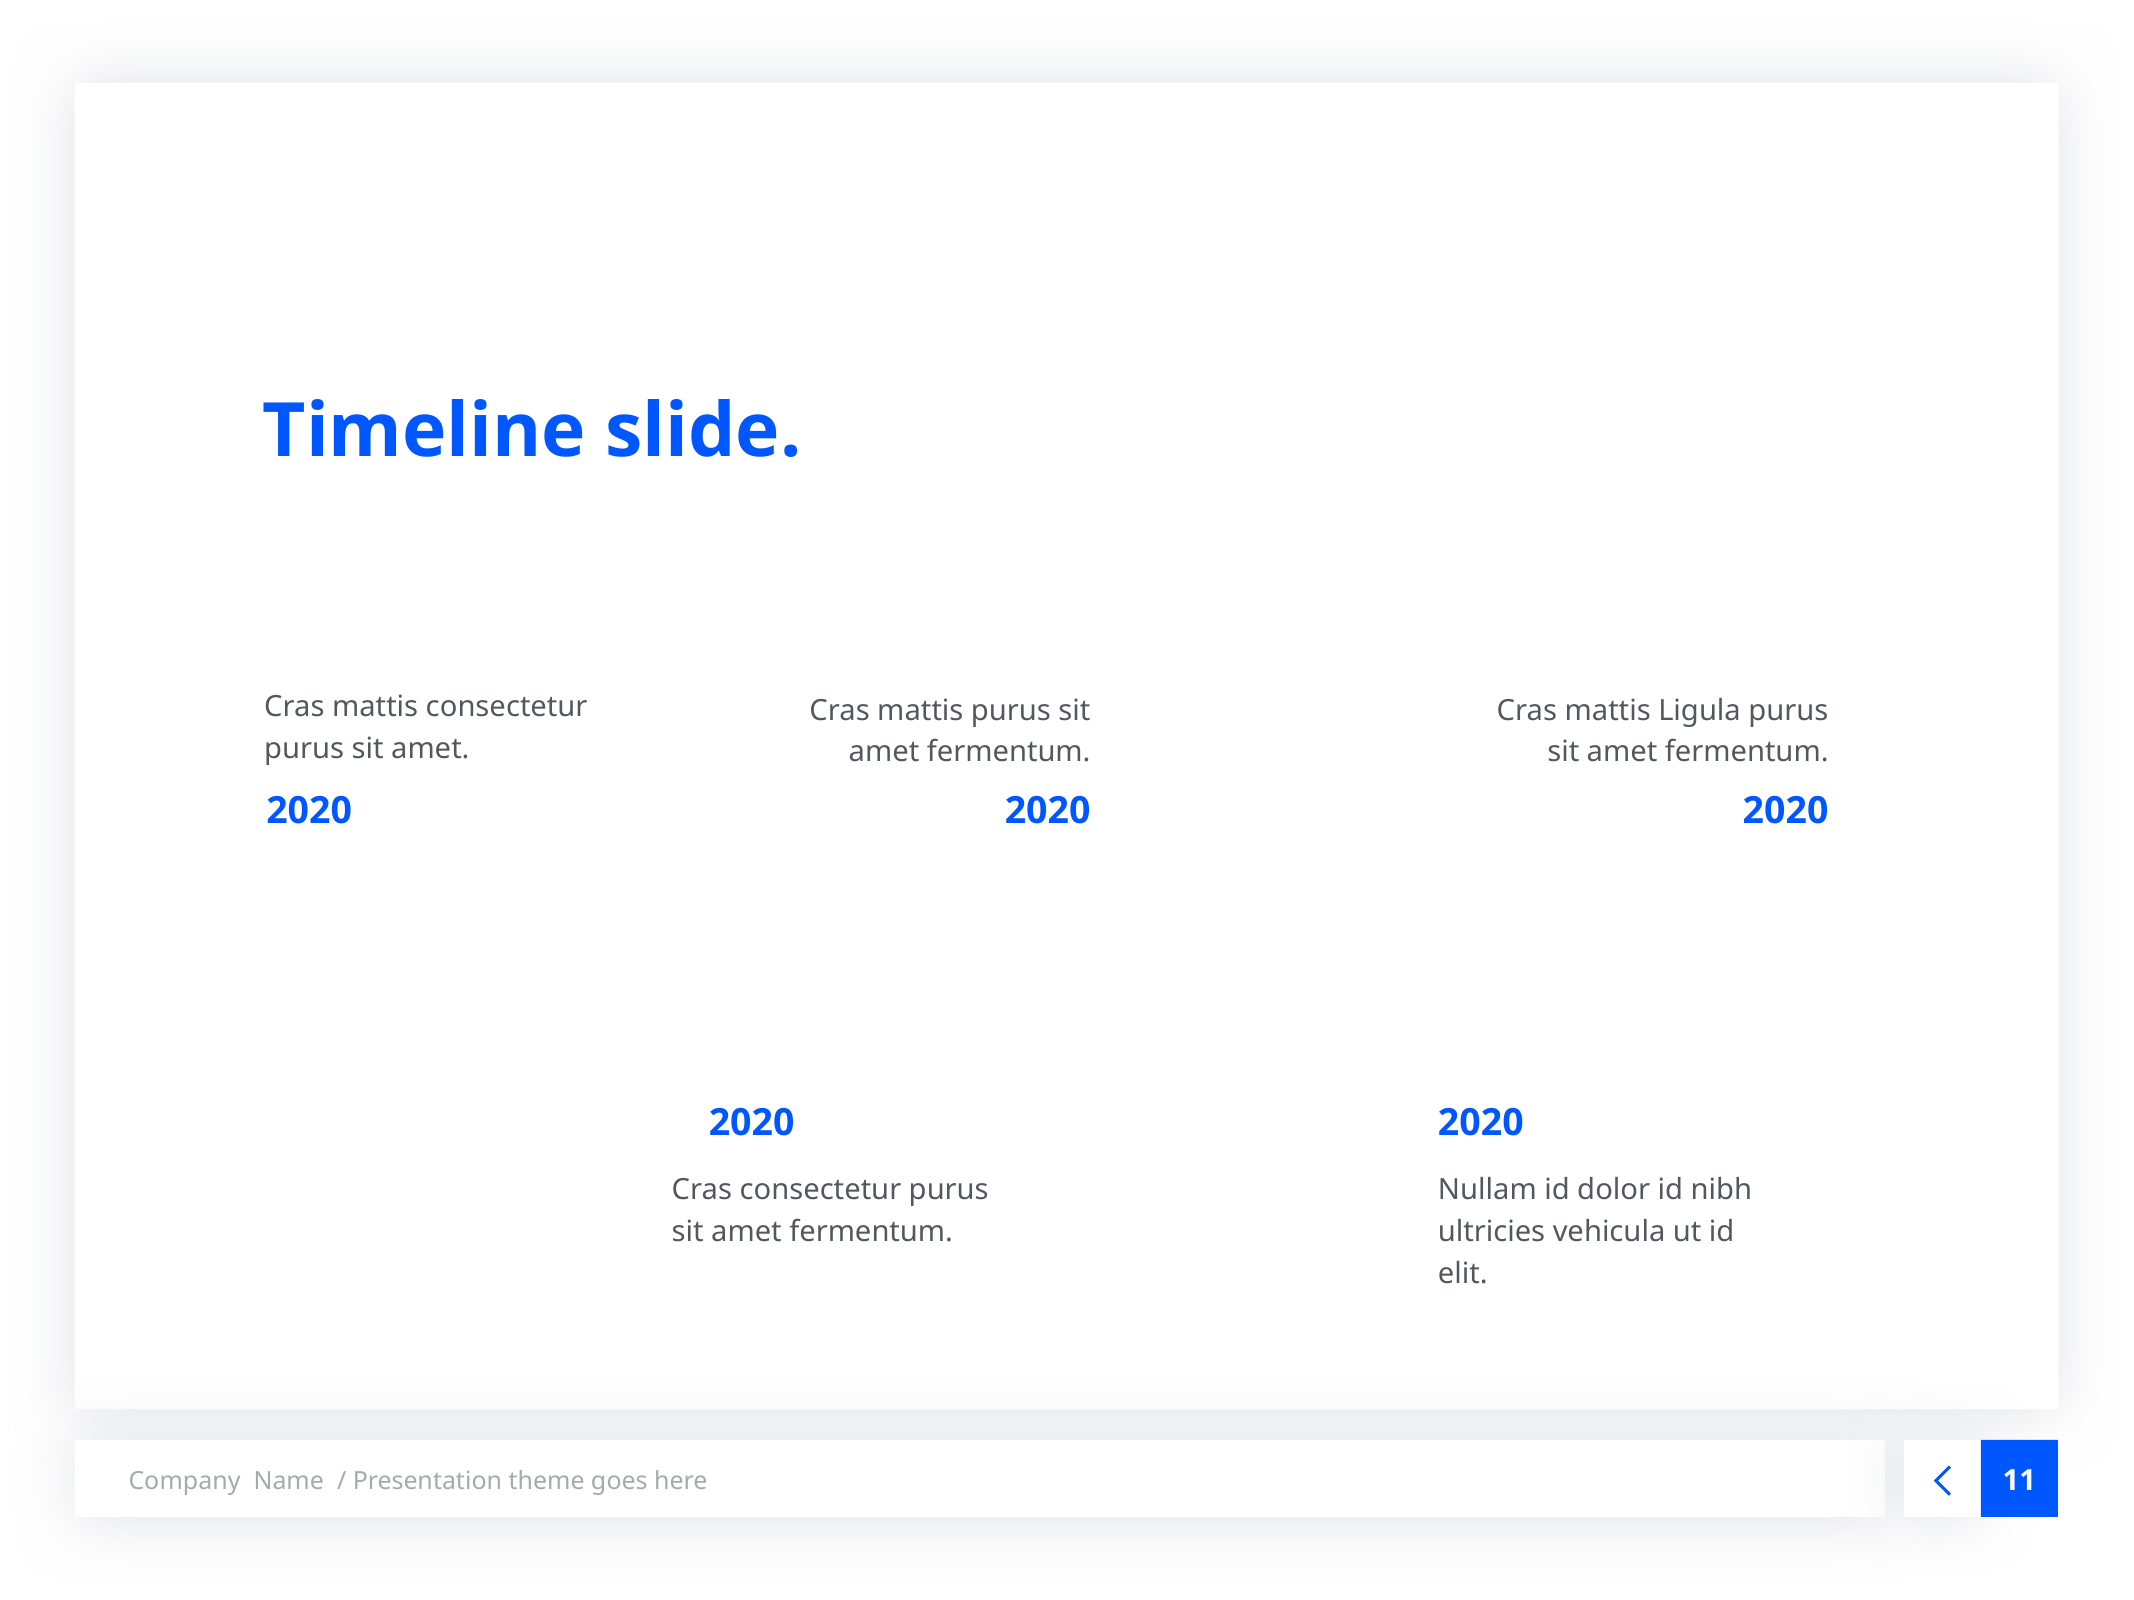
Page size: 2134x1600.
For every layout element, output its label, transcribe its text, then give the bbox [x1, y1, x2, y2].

list Cras mattis consectetur purus sit amet. [263, 680, 614, 774]
list 2020 [1705, 782, 1830, 841]
list Nullam id dolor id nibh ultricies vehicula ut id elit. [1437, 1162, 1788, 1250]
list Cras consectetur purus sit amet fermentum. [671, 1162, 1022, 1250]
list 2020 [265, 782, 390, 841]
slide_number 11 [1999, 1460, 2040, 1501]
title Timeline slide. [261, 194, 1872, 473]
list 2020 [671, 1094, 796, 1153]
list 2020 [967, 782, 1092, 841]
list Company Name / Presentation theme goes here [127, 1462, 1846, 1497]
list Cras mattis Ligula purus sit amet fermentum. [1479, 683, 1830, 771]
list 2020 [1437, 1094, 1562, 1153]
list Cras mattis purus sit amet fermentum. [741, 683, 1092, 771]
